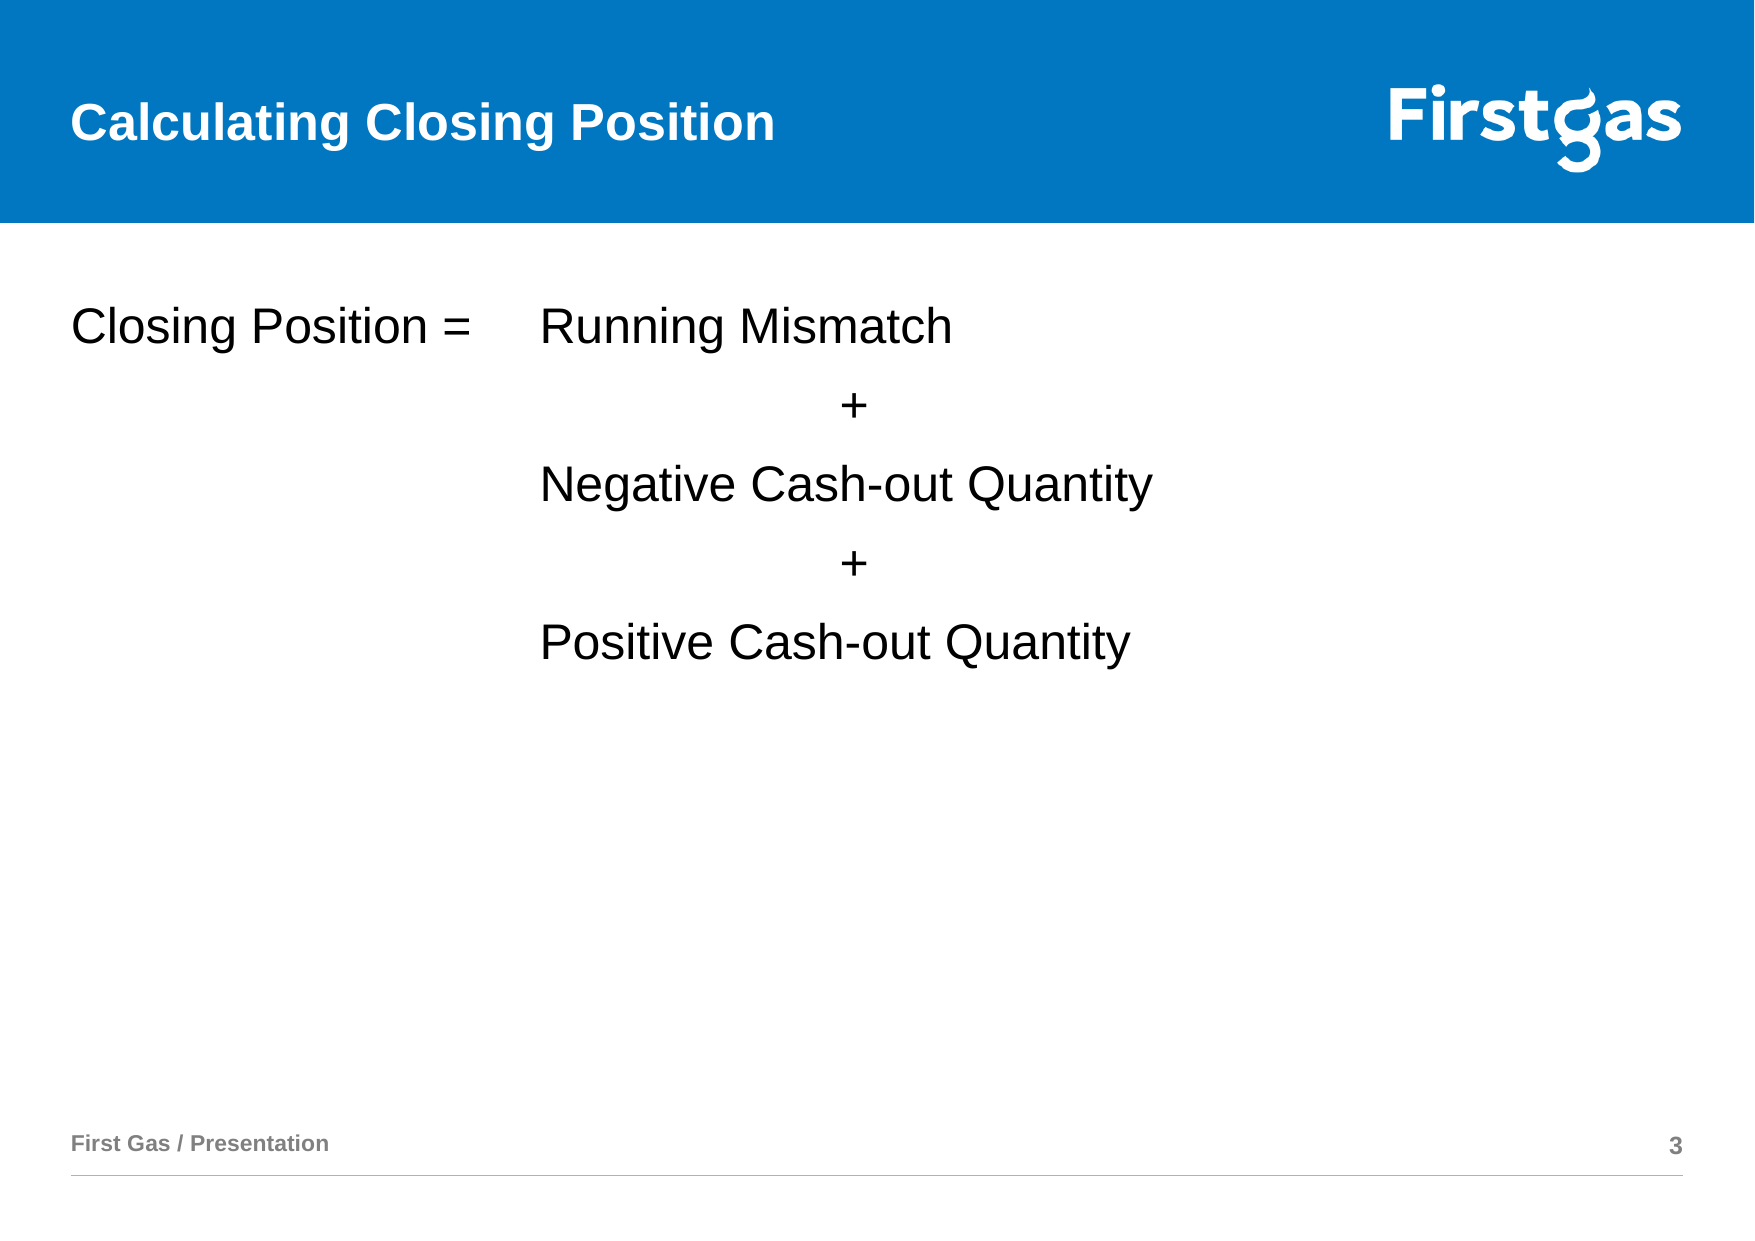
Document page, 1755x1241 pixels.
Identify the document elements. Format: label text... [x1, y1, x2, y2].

slide_number 3 [1624, 1128, 1684, 1161]
picture [0, 0, 1755, 1241]
title Calculating Closing Position [70, 88, 1684, 148]
footer First Gas / Presentation [70, 1128, 1607, 1161]
list Closing Position = [70, 285, 511, 1054]
text_box Running Mismatch + Negative Cash-out Quantity + Positive Cash-out Quantity [539, 285, 1321, 1054]
